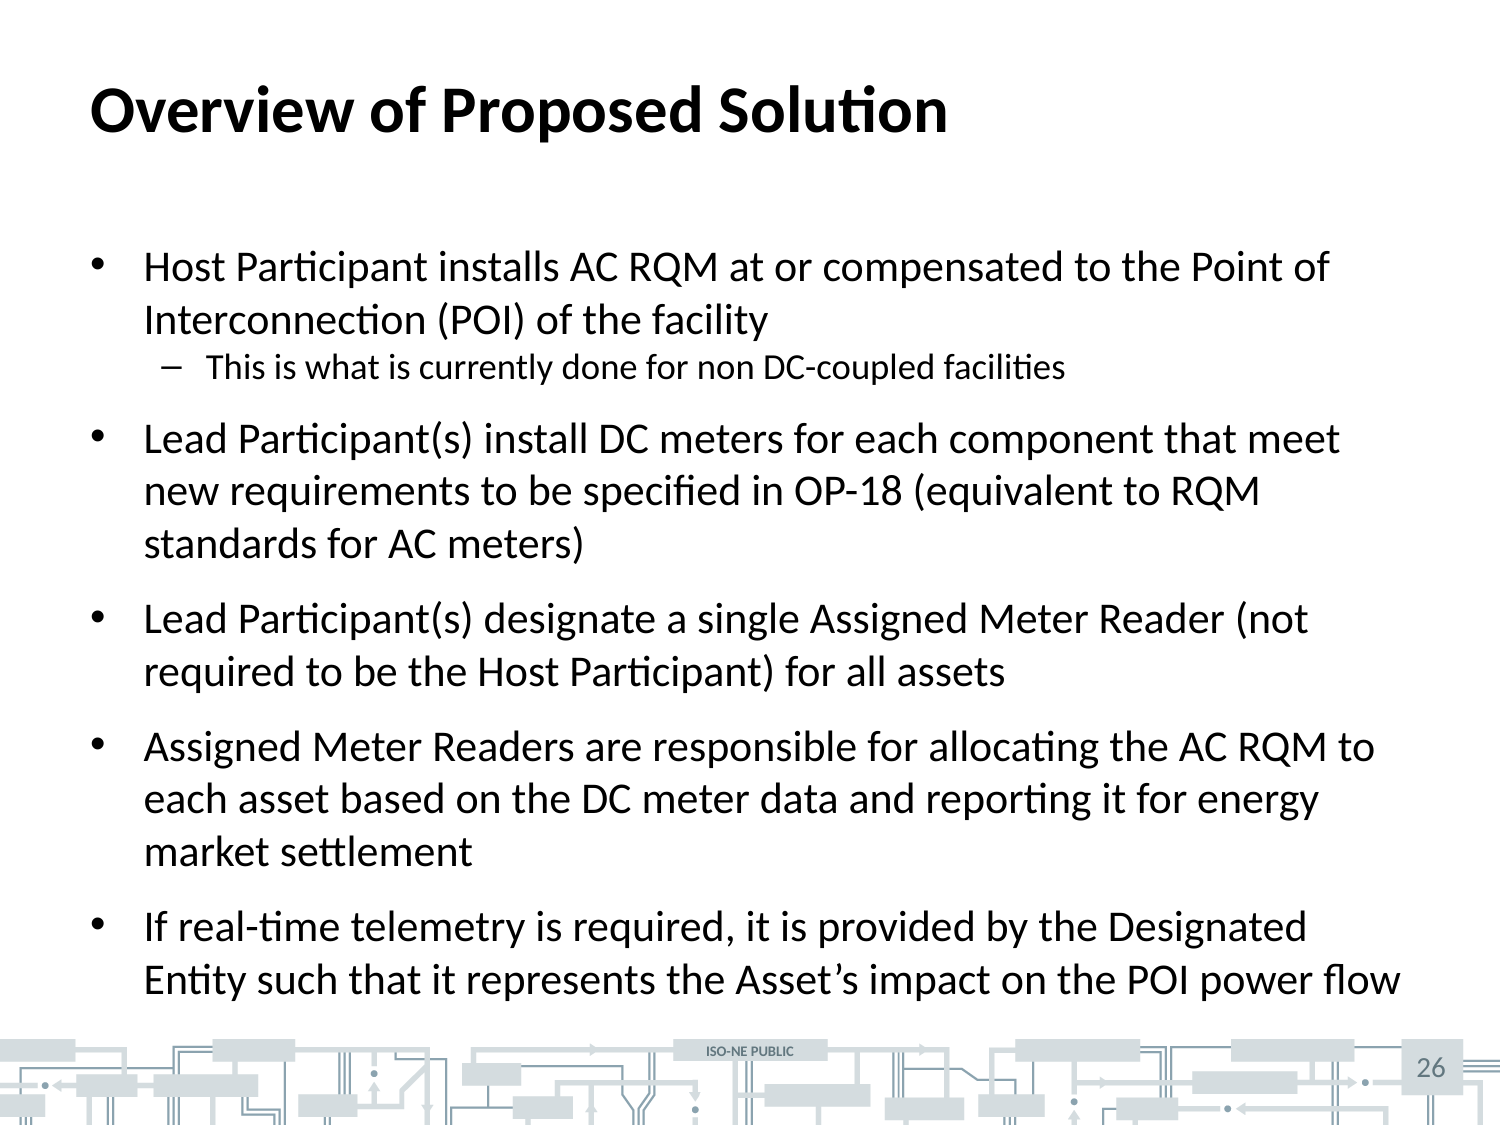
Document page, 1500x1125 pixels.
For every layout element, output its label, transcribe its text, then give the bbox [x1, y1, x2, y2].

list Host Participant installs AC RQM at or compensated to the Point of Interconnection (POI) of the facility This is what is currently done for non DC-coupled facilities Lead Participant(s) install DC meters for each component that meet new requirements to be specified in OP-18 (equivalent to RQM standards for AC meters) Lead Participant(s) designate a single Assigned Meter Reader (not required to be the Host Participant) for all assets Assigned Meter Readers are responsible for allocating the AC RQM to each asset based on the DC meter data and reporting it for energy market settlement If real-time telemetry is required, it is provided by the Designated Entity such that it represents the Asset’s impact on the POI power flow [75, 229, 1425, 1020]
picture [0, 1031, 1500, 1125]
slide_number 26 [1400, 1044, 1463, 1088]
title Overview of Proposed Solution [75, 12, 1425, 200]
